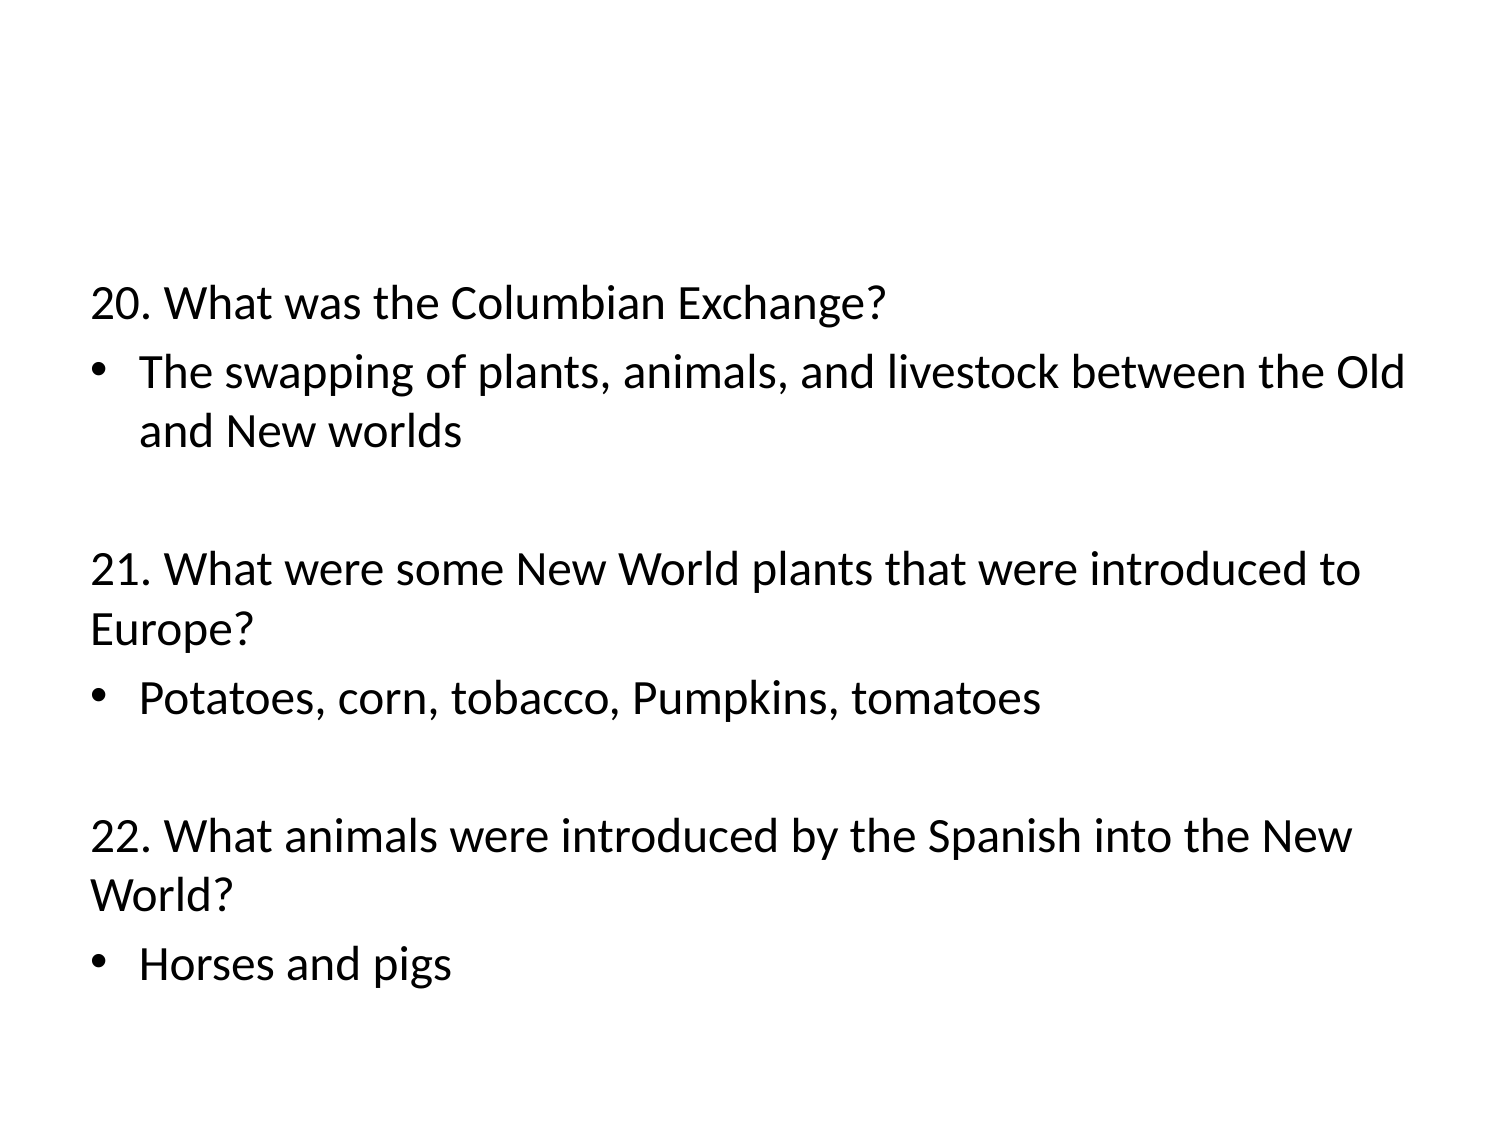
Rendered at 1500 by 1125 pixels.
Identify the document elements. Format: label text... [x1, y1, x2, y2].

list 20. What was the Columbian Exchange? The swapping of plants, animals, and livestock between the Old and New worlds 21. What were some New World plants that were introduced to Europe? Potatoes, corn, tobacco, Pumpkins, tomatoes 22. What animals were introduced by the Spanish into the New World? Horses and pigs [75, 262, 1425, 1005]
